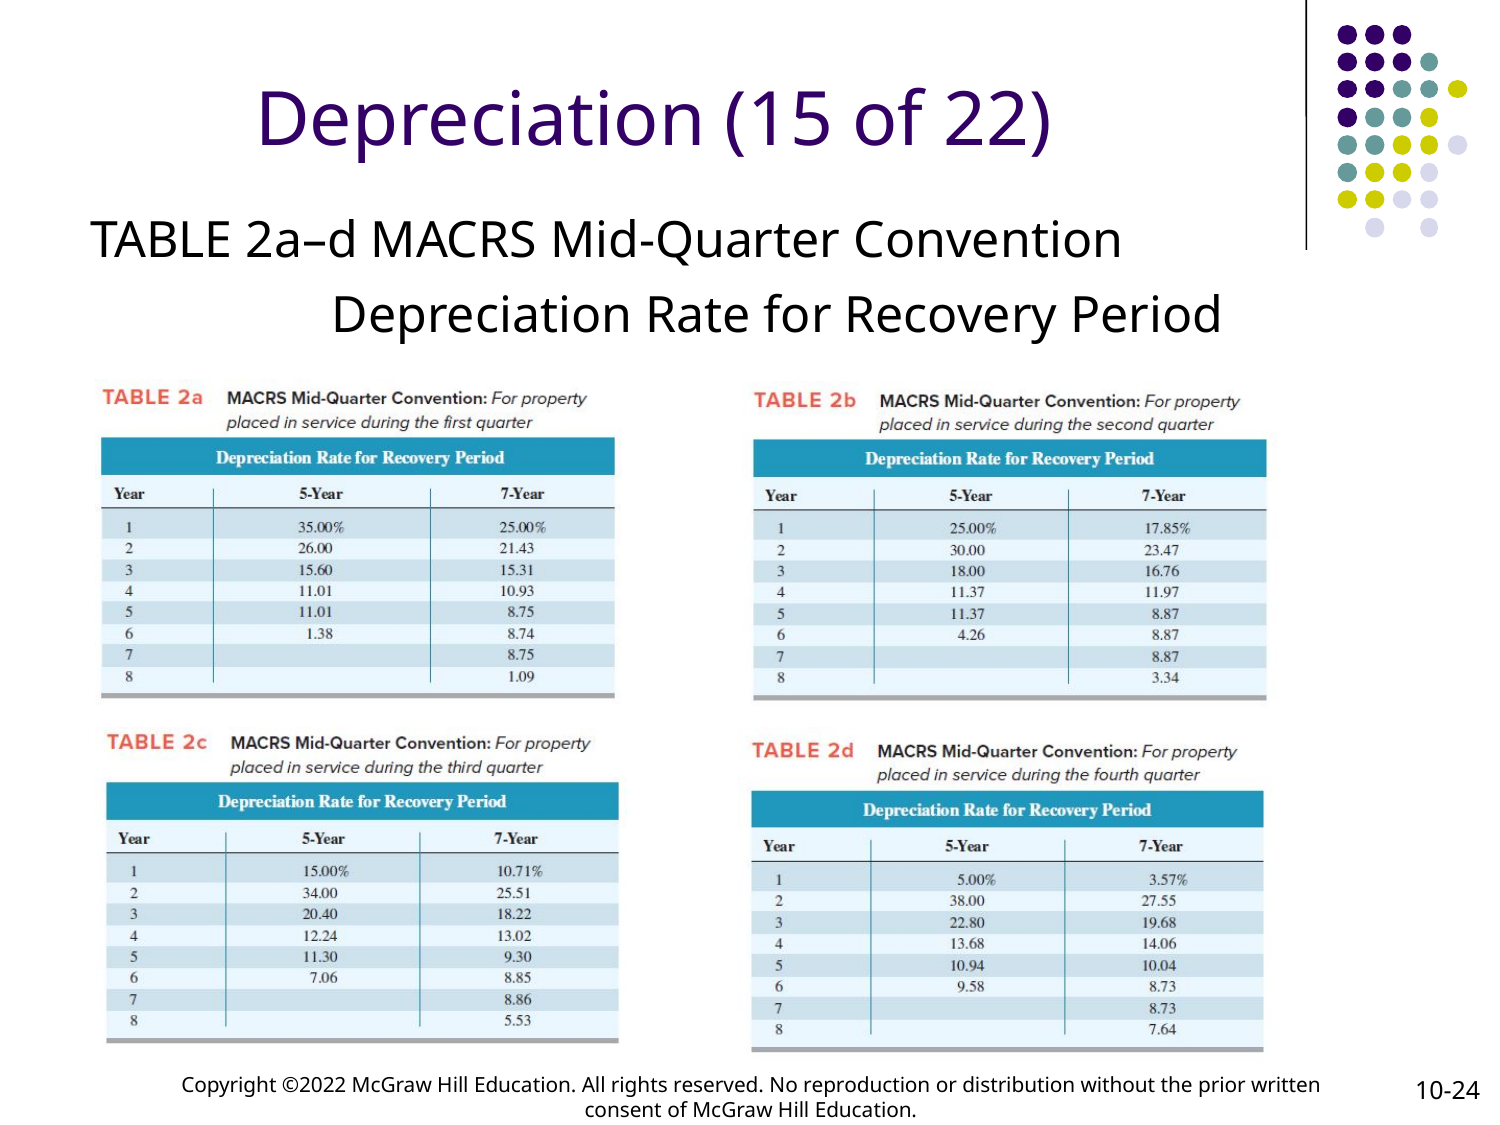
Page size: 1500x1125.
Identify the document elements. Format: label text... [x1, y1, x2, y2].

picture [95, 727, 627, 1061]
slide_number 10-24 [1345, 1061, 1496, 1122]
title Depreciation (15 of 22) [32, 8, 1275, 234]
picture [95, 379, 622, 715]
picture [742, 381, 1278, 713]
picture [738, 727, 1275, 1070]
list TABLE 2a–d MACRS Mid-Quarter Convention Depreciation Rate for Recovery Period [75, 200, 1425, 1003]
